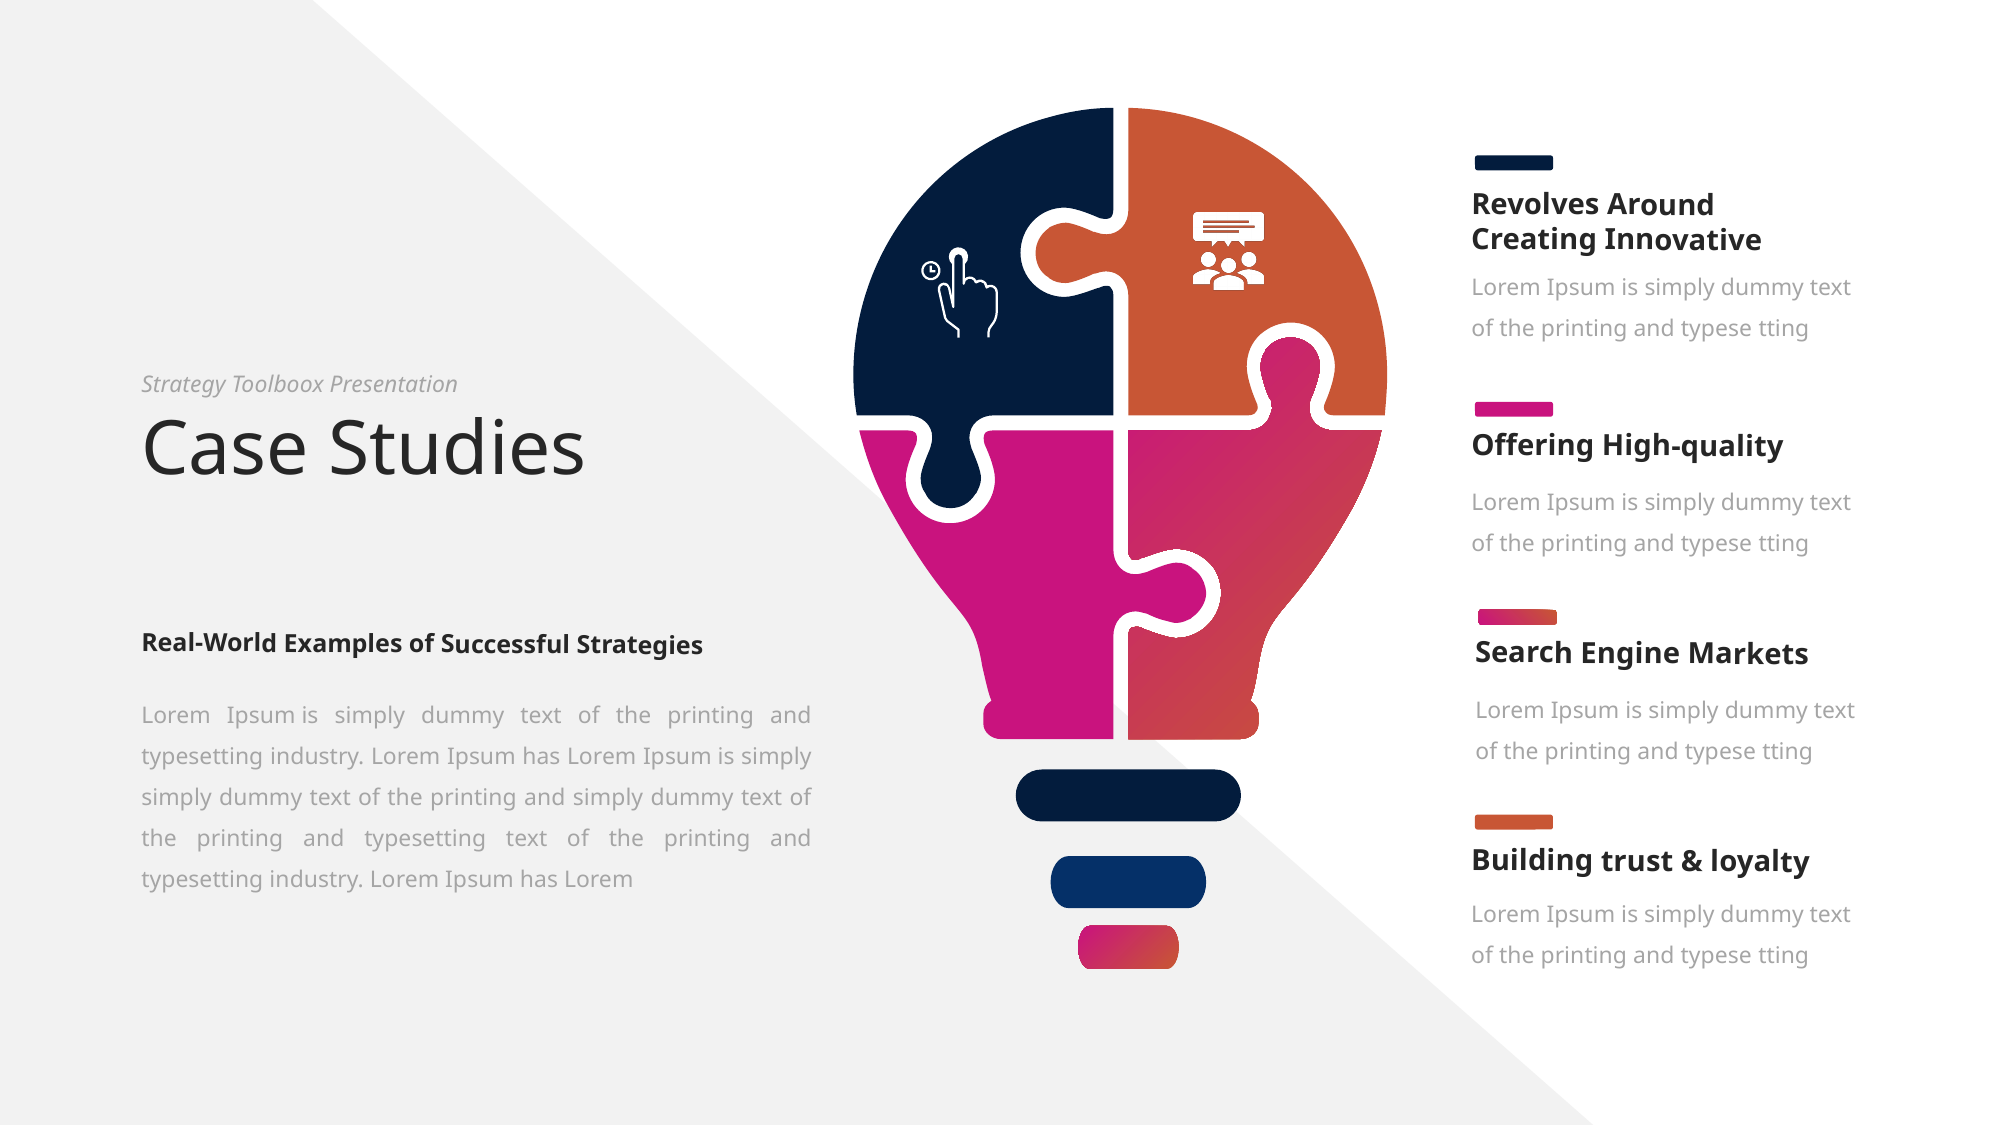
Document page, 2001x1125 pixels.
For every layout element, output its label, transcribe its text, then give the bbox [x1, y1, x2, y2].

text_box Lorem Ipsum is simply dummy text of the printing and typese tting [1460, 674, 1874, 772]
text_box Offering High-quality [1456, 418, 1845, 466]
text_box [853, 107, 1114, 509]
text_box Lorem Ipsum is simply dummy text of the printing and typesetting industry. Lorem Ipsum has Lorem Ipsum is simply simply dummy text of the printing and simply dummy text of the printing and typesetting text of the printing and typesetting industry. Lorem Ipsum has Lorem [126, 679, 828, 900]
text_box Lorem Ipsum is simply dummy text of the printing and typese tting [1456, 466, 1870, 564]
picture [1181, 204, 1275, 298]
text_box Lorem Ipsum is simply dummy text of the printing and typese tting [1456, 251, 1870, 349]
text_box [1473, 813, 1555, 831]
text_box Revolves Around Creating Innovative [1456, 177, 1845, 251]
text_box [921, 247, 998, 338]
text_box [1050, 856, 1207, 909]
text_box Building trust & loyalty [1456, 833, 1845, 878]
text_box [1473, 400, 1555, 418]
text_box [1015, 769, 1241, 822]
text_box [1477, 608, 1558, 626]
text_box Lorem Ipsum is simply dummy text of the printing and typese tting [1456, 878, 1870, 976]
text_box Search Engine Markets [1460, 626, 1849, 674]
text_box [1128, 337, 1382, 740]
text_box [1473, 154, 1555, 172]
text_box Real-World Examples of Successful Strategies [126, 618, 775, 667]
text_box [1078, 925, 1179, 969]
text_box Case Studies [126, 392, 932, 497]
text_box [1035, 107, 1388, 416]
text_box Strategy Toolboox Presentation [126, 348, 526, 405]
text_box [859, 430, 1207, 740]
